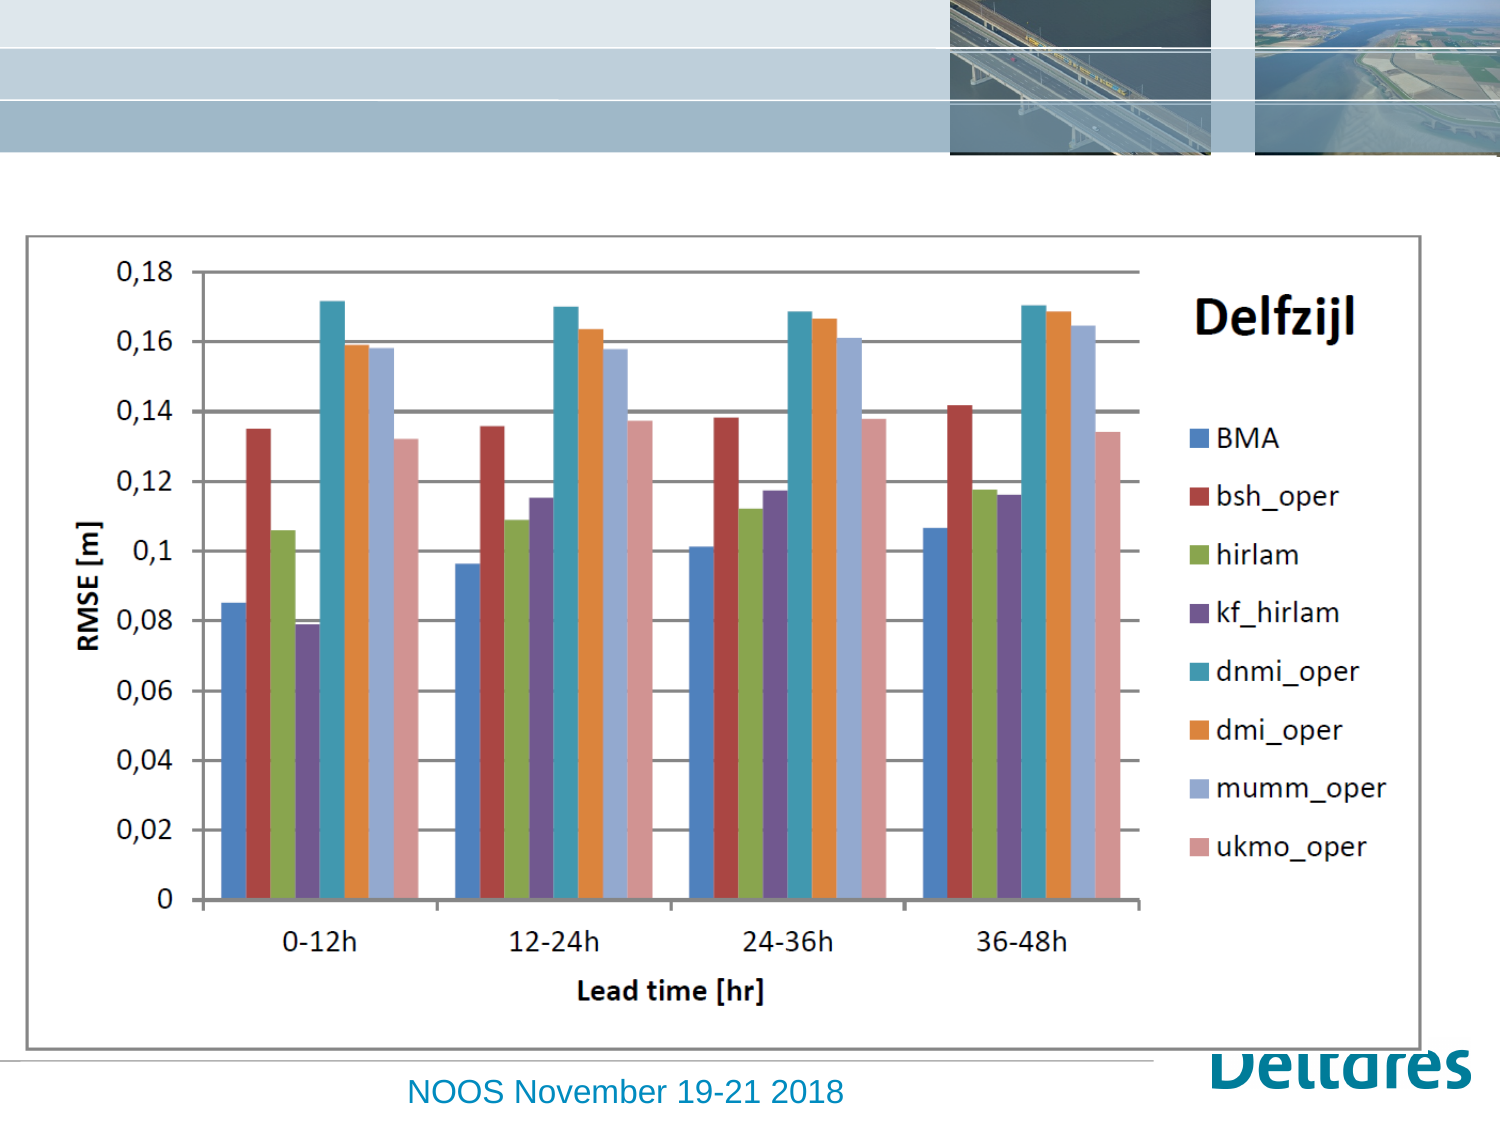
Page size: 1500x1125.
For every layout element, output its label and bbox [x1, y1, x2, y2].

picture [1419, 1058, 1430, 1064]
picture [1270, 1058, 1281, 1064]
picture [1464, 1083, 1471, 1089]
picture [1353, 1058, 1367, 1081]
picture [1255, 153, 1500, 157]
picture [17, 231, 1471, 1089]
